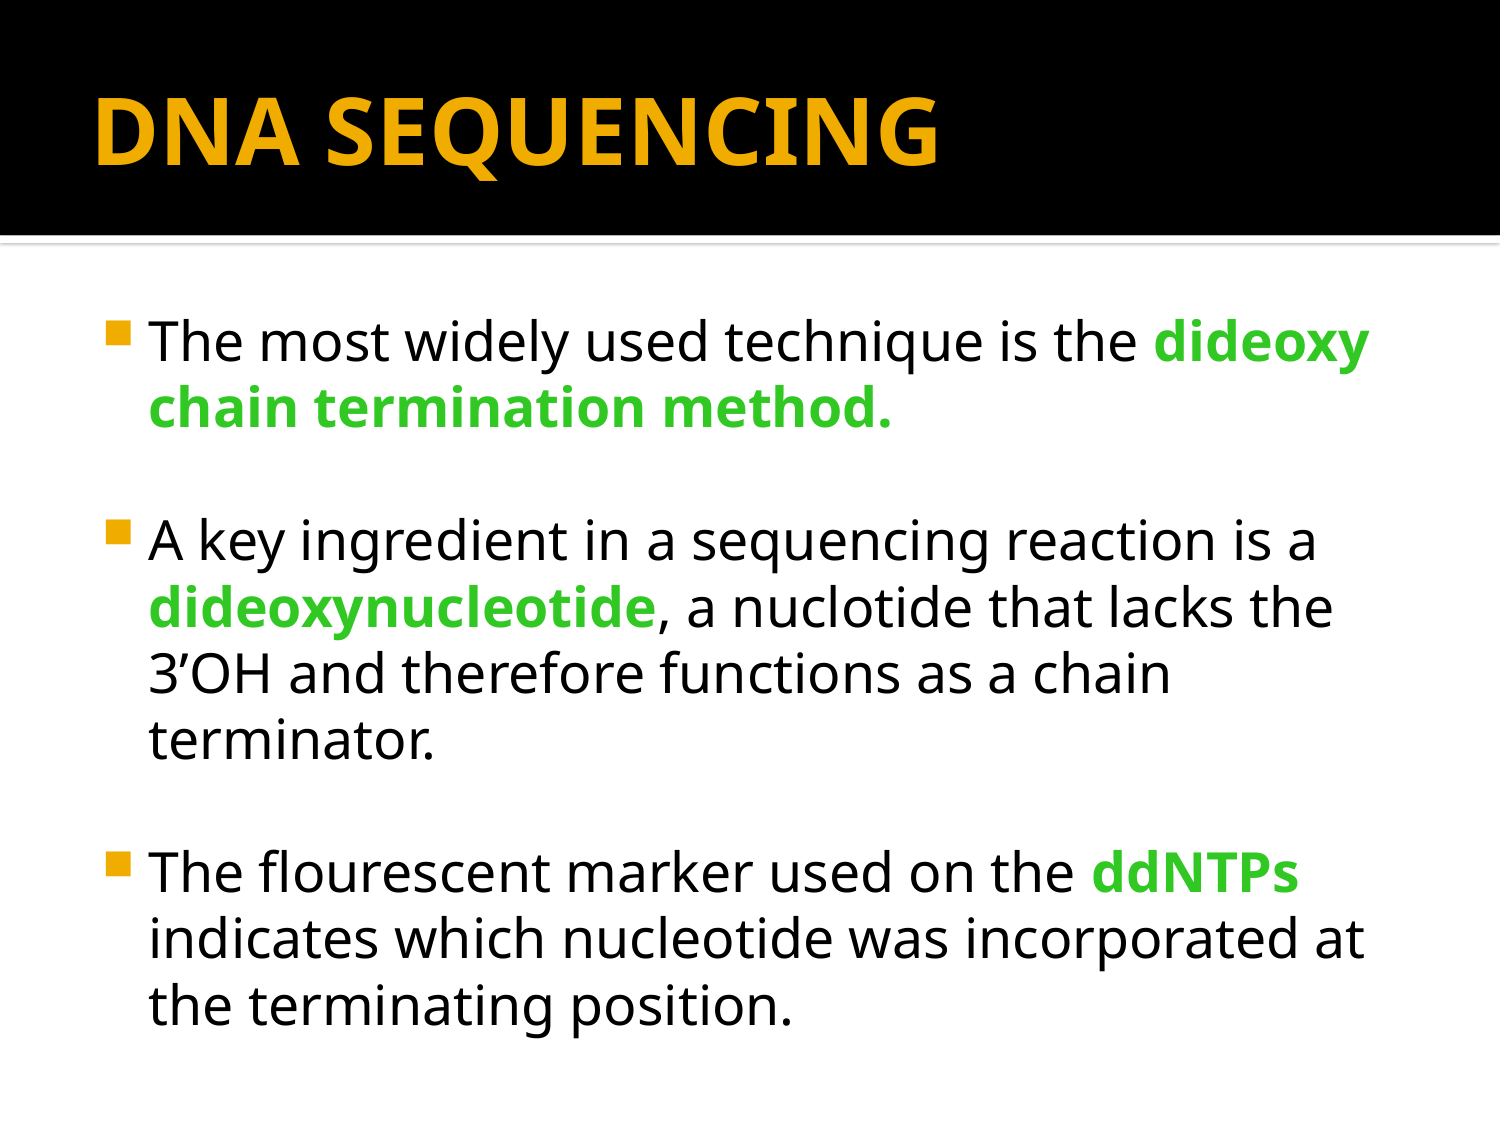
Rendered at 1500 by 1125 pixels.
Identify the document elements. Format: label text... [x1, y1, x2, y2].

list The most widely used technique is the dideoxy chain termination method. A key ingredient in a sequencing reaction is a dideoxynucleotide, a nuclotide that lacks the 3’OH and therefore functions as a chain terminator. The flourescent marker used on the ddNTPs indicates which nucleotide was incorporated at the terminating position. [75, 291, 1425, 1050]
title DNA SEQUENCING [75, 25, 1425, 231]
